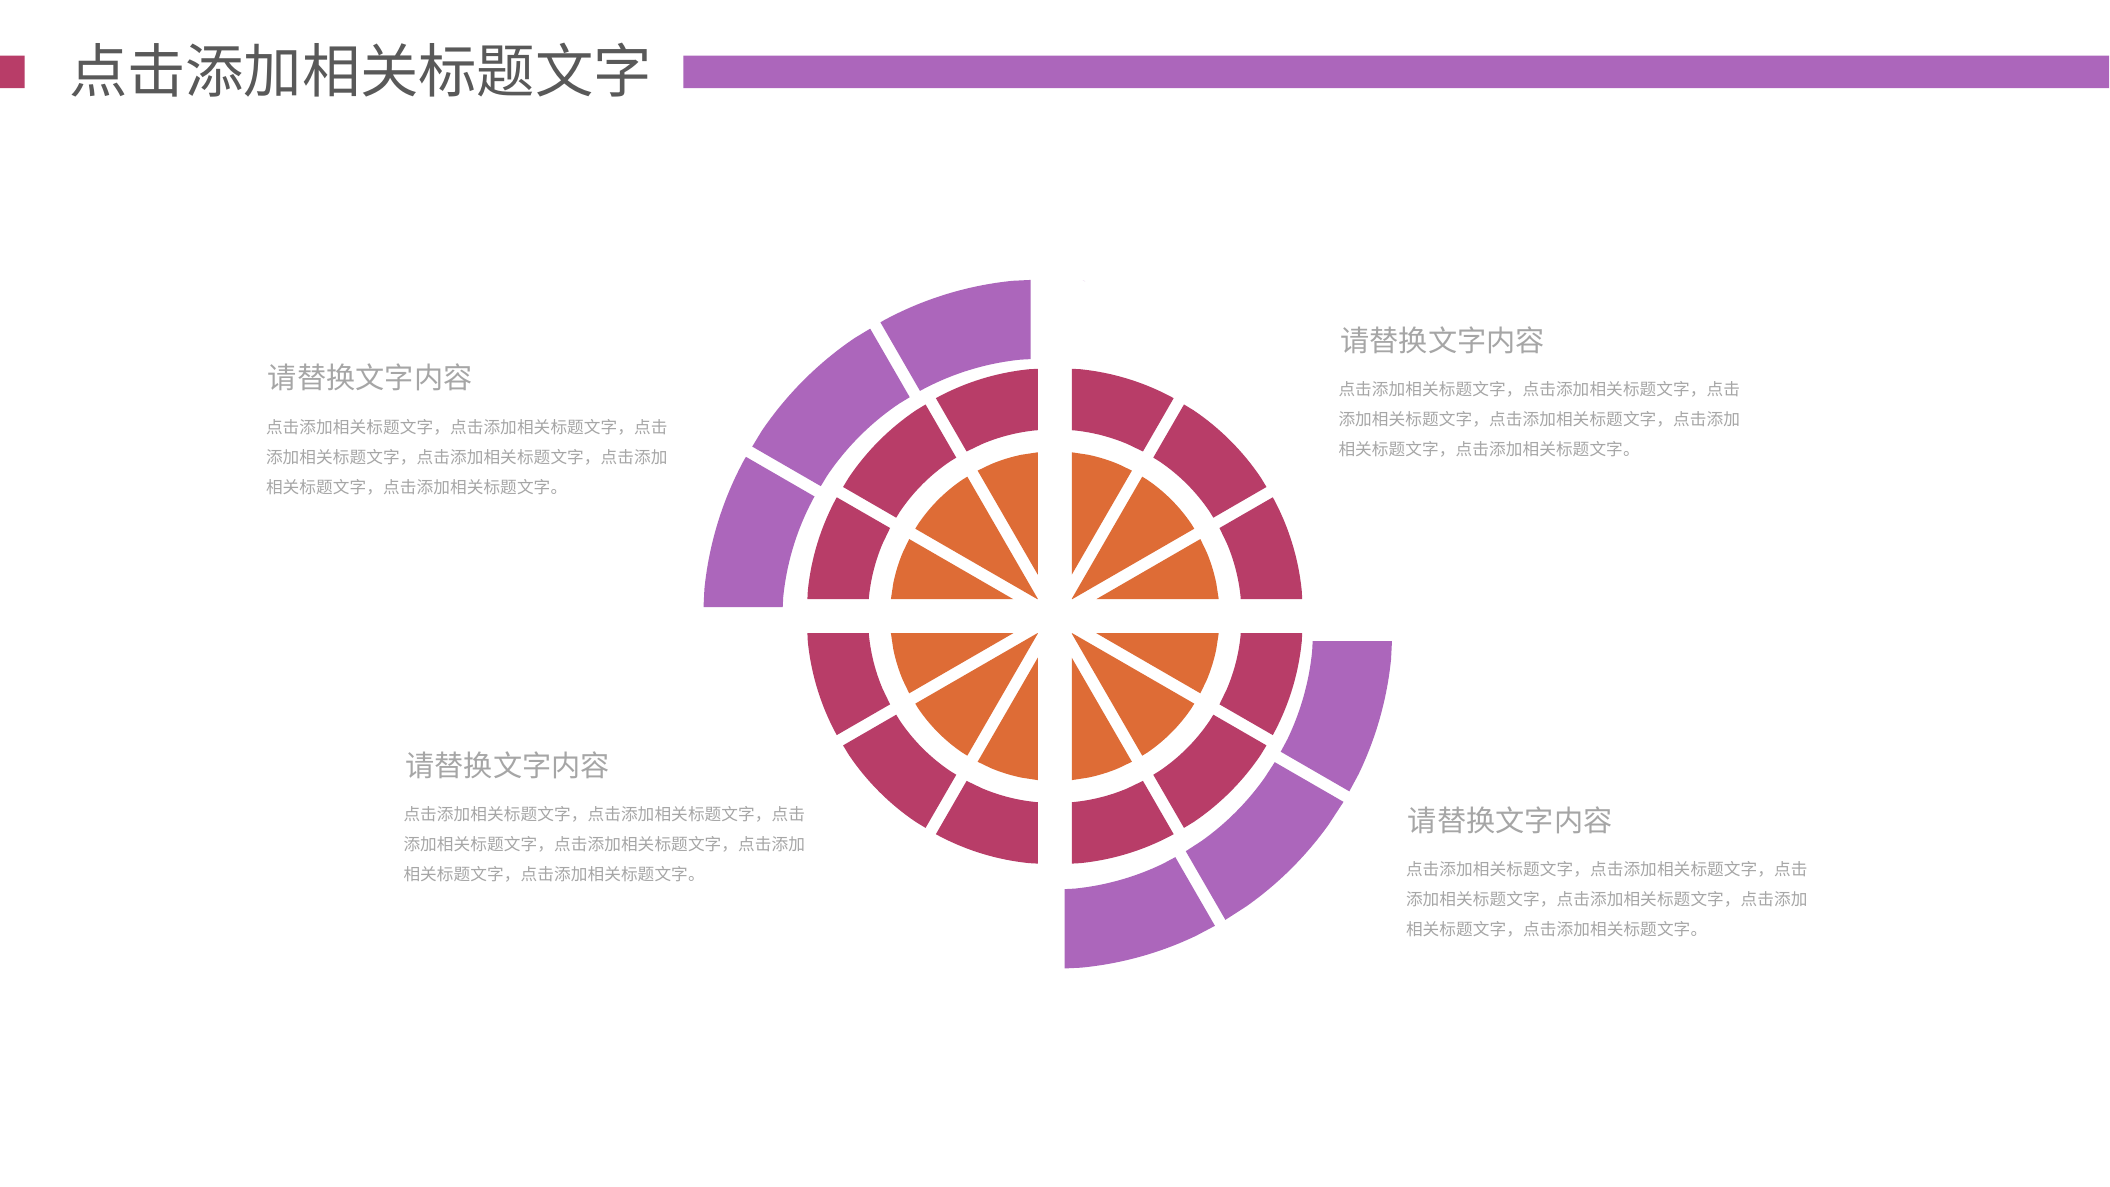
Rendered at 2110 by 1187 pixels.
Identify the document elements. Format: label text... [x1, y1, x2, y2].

text_box [841, 403, 958, 520]
text_box [1151, 403, 1268, 520]
text_box [879, 278, 1032, 393]
text_box [1279, 640, 1394, 793]
text_box [1218, 495, 1304, 601]
text_box 请替换文字内容 [252, 345, 651, 403]
text_box [934, 367, 1039, 453]
text_box [1184, 760, 1345, 922]
text_box [1070, 451, 1134, 579]
text_box [806, 632, 892, 737]
text_box [1070, 779, 1176, 865]
text_box [1092, 632, 1220, 695]
text_box [913, 475, 1039, 601]
text_box [750, 327, 912, 488]
text_box [934, 779, 1039, 865]
text_box [889, 632, 1018, 695]
text_box [976, 653, 1039, 782]
text_box 请替换文字内容 [389, 732, 789, 791]
text_box [1218, 632, 1304, 737]
text_box [1070, 653, 1134, 782]
text_box [1070, 475, 1196, 601]
text_box [1063, 855, 1217, 970]
text_box [1070, 632, 1196, 758]
text_box 点击添加相关标题文字，点击添加相关标题文字，点击添加相关标题文字，点击添加相关标题文字，点击添加相关标题文字，点击添加相关标题文字。 [251, 399, 687, 504]
text_box [913, 632, 1039, 758]
text_box [1151, 713, 1268, 830]
text_box 点击添加相关标题文字，点击添加相关标题文字，点击添加相关标题文字，点击添加相关标题文字，点击添加相关标题文字，点击添加相关标题文字。 [1324, 362, 1760, 467]
text_box [841, 713, 958, 830]
text_box 点击添加相关标题文字 [54, 26, 667, 112]
text_box [976, 451, 1039, 579]
text_box [806, 495, 892, 601]
text_box [889, 537, 1018, 601]
text_box 请替换文字内容 [1324, 307, 1724, 366]
text_box 点击添加相关标题文字，点击添加相关标题文字，点击添加相关标题文字，点击添加相关标题文字，点击添加相关标题文字，点击添加相关标题文字。 [389, 787, 825, 892]
text_box 点击添加相关标题文字，点击添加相关标题文字，点击添加相关标题文字，点击添加相关标题文字，点击添加相关标题文字，点击添加相关标题文字。 [1391, 842, 1827, 947]
text_box [1070, 367, 1176, 453]
text_box 请替换文字内容 [1392, 787, 1791, 846]
text_box [1092, 537, 1220, 601]
text_box [702, 455, 816, 609]
